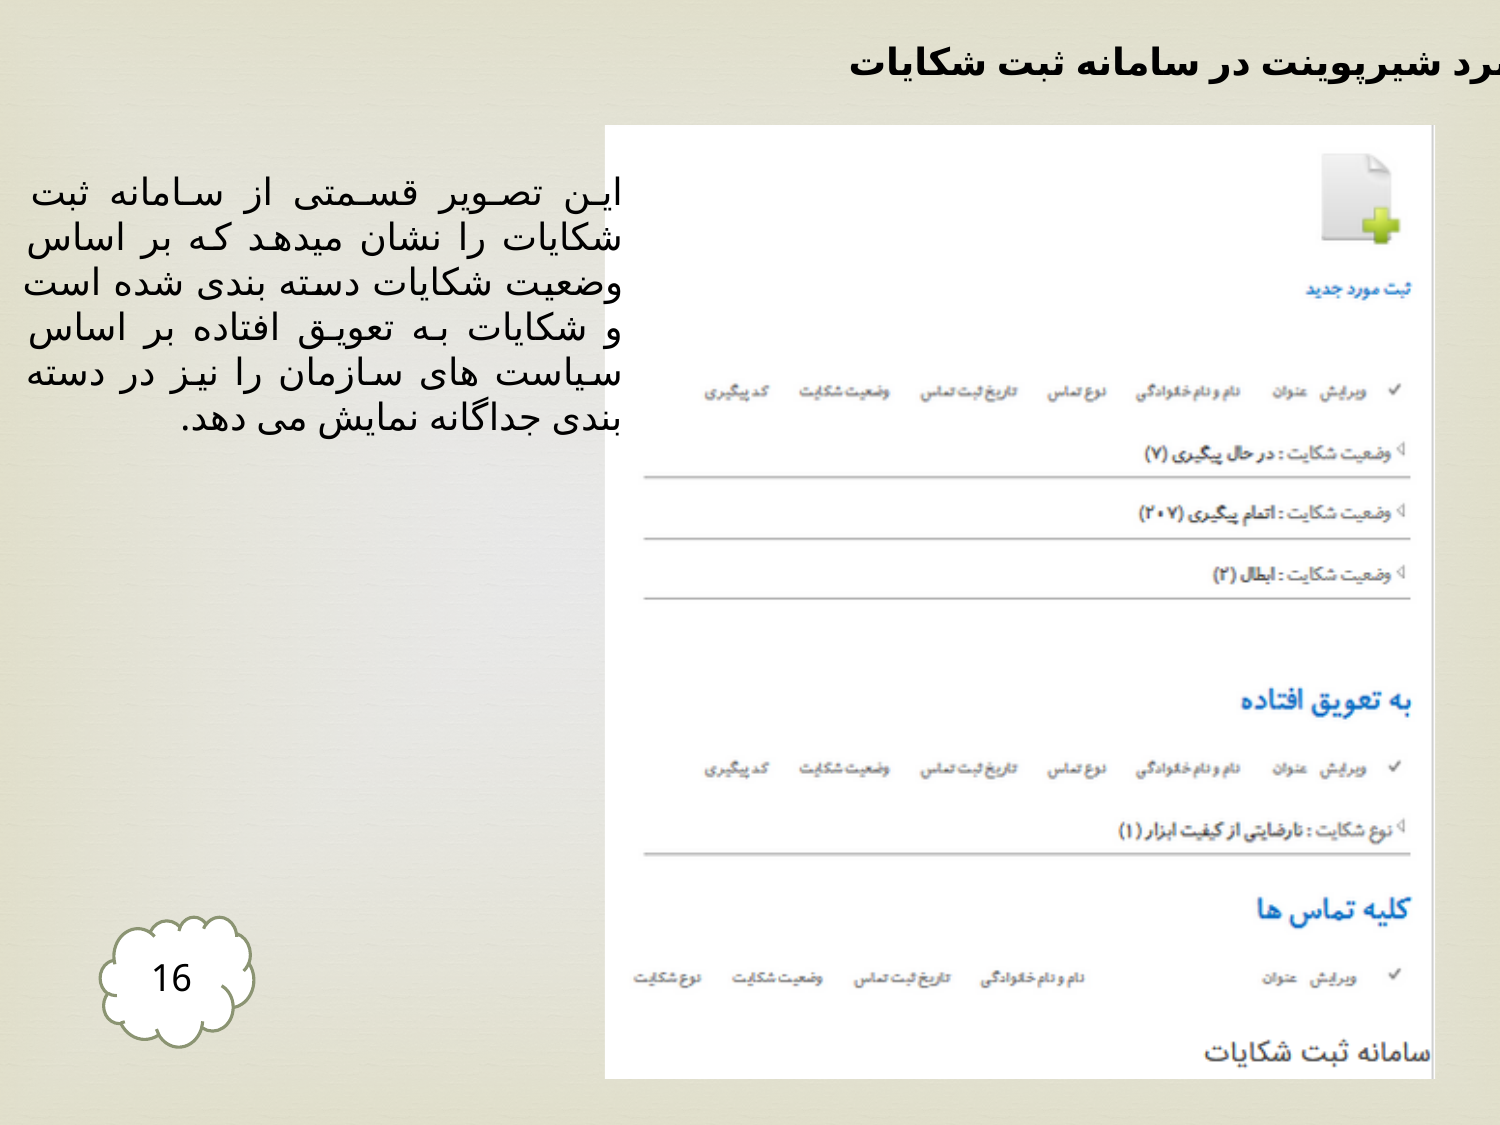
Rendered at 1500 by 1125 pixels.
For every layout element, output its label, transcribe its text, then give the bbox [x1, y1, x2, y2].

text_box کاربرد شیرپوینت در سامانه ثبت شکایات [833, 30, 1500, 91]
text_box این تصویر قسمتی از سامانه ثبت شکایات را نشان میدهد که بر اساس وضعیت شکایات دسته بندی شده است و شکایات به تعویق افتاده بر اساس سیاست های سازمان را نیز در دسته بندی جداگانه نمایش می دهد. [5, 160, 598, 446]
picture [604, 124, 1436, 1080]
